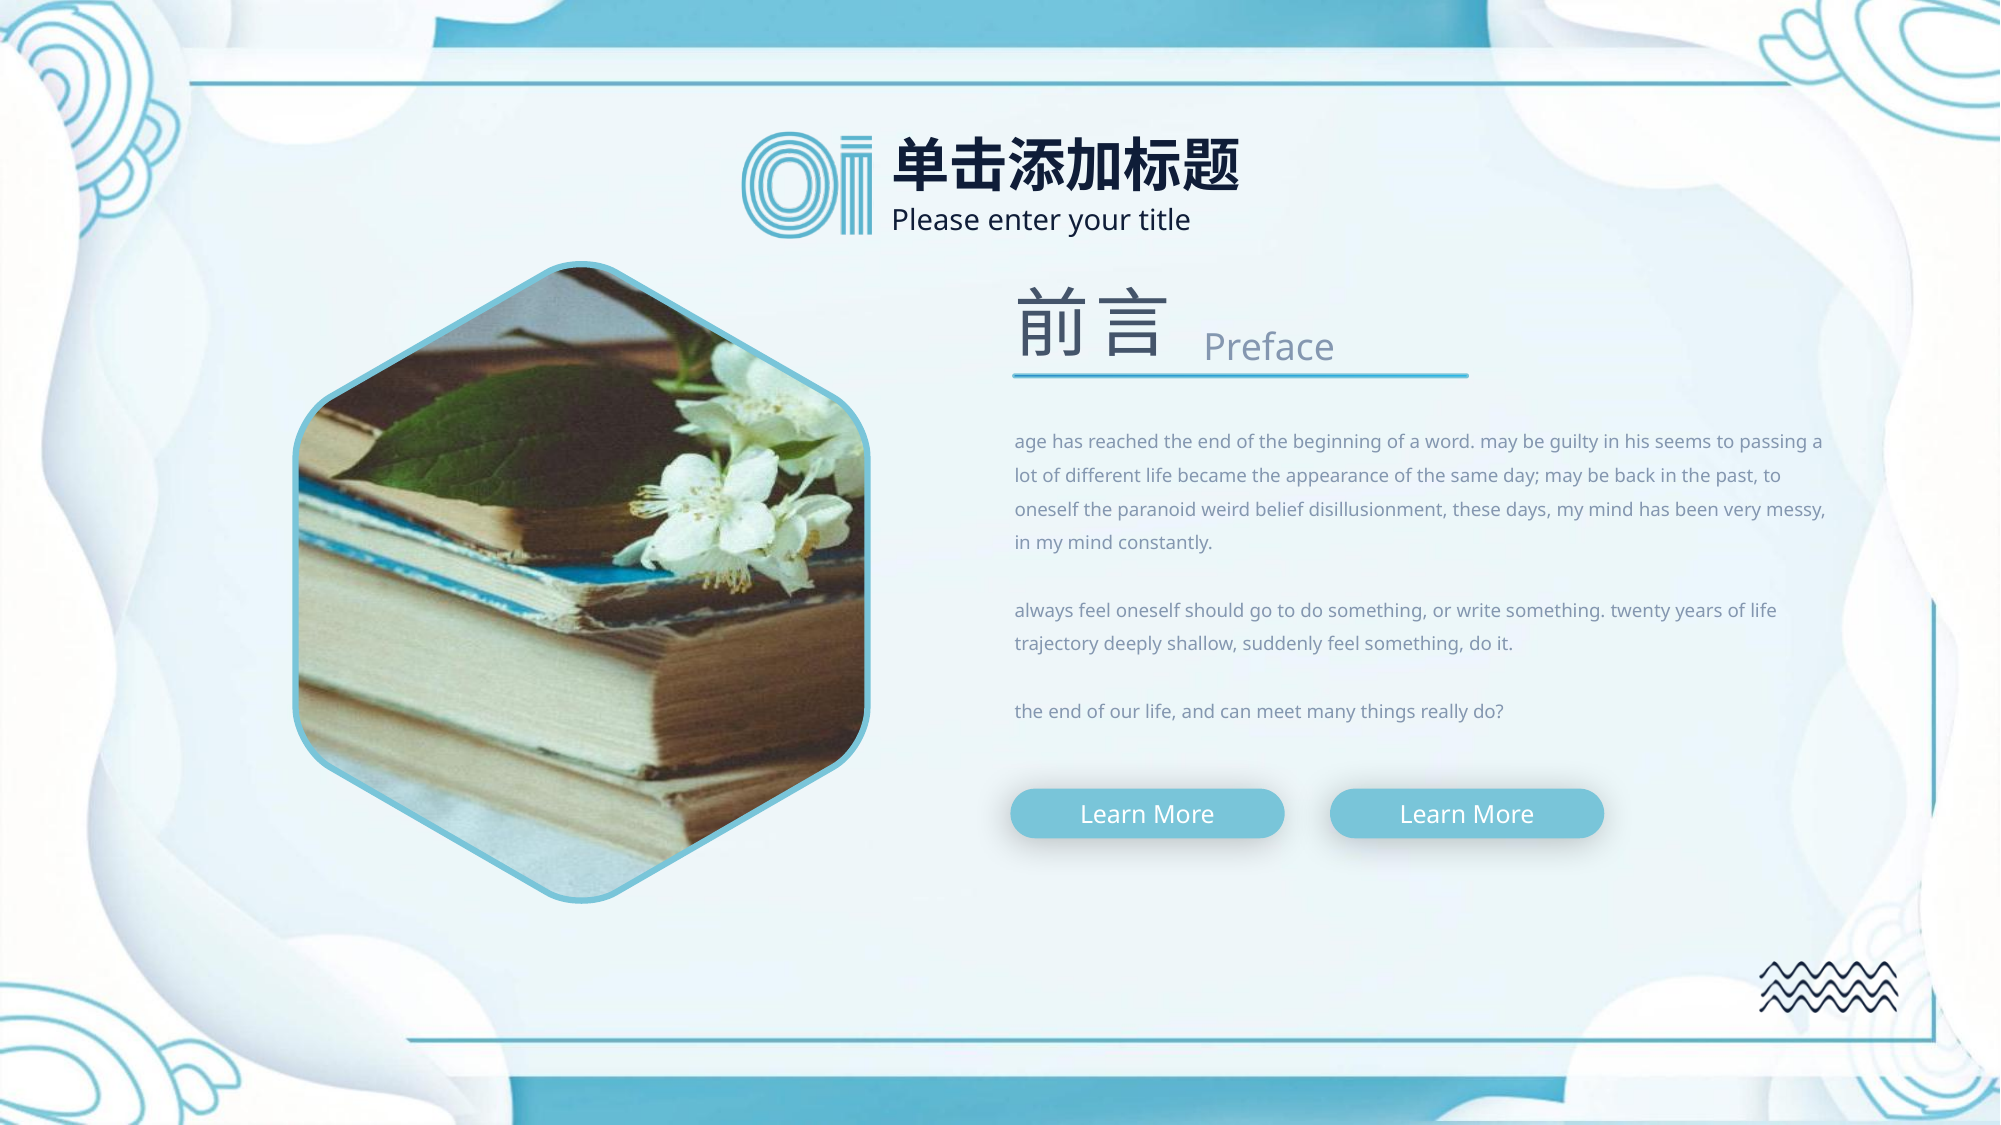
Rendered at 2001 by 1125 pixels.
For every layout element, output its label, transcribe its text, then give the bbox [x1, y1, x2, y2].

text_box age has reached the end of the beginning of a word. may be guilty in his seems to passing a lot of different life became the appearance of the same day; may be back in the past, to oneself the paranoid weird belief disillusionment, these days, my mind has been very messy, in my mind constantly. always feel oneself should go to do something, or write something. twenty years of life trajectory deeply shallow, suddenly feel something, do it. the end of our life, and can meet many things really do? [999, 411, 1844, 730]
text_box [1013, 374, 1468, 378]
text_box Preface [1188, 315, 1351, 376]
text_box Learn More [1009, 787, 1286, 840]
picture [0, 0, 2000, 1125]
text_box [295, 264, 868, 901]
text_box 前言 [999, 268, 1195, 374]
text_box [741, 120, 1259, 245]
text_box Learn More [1329, 787, 1606, 840]
